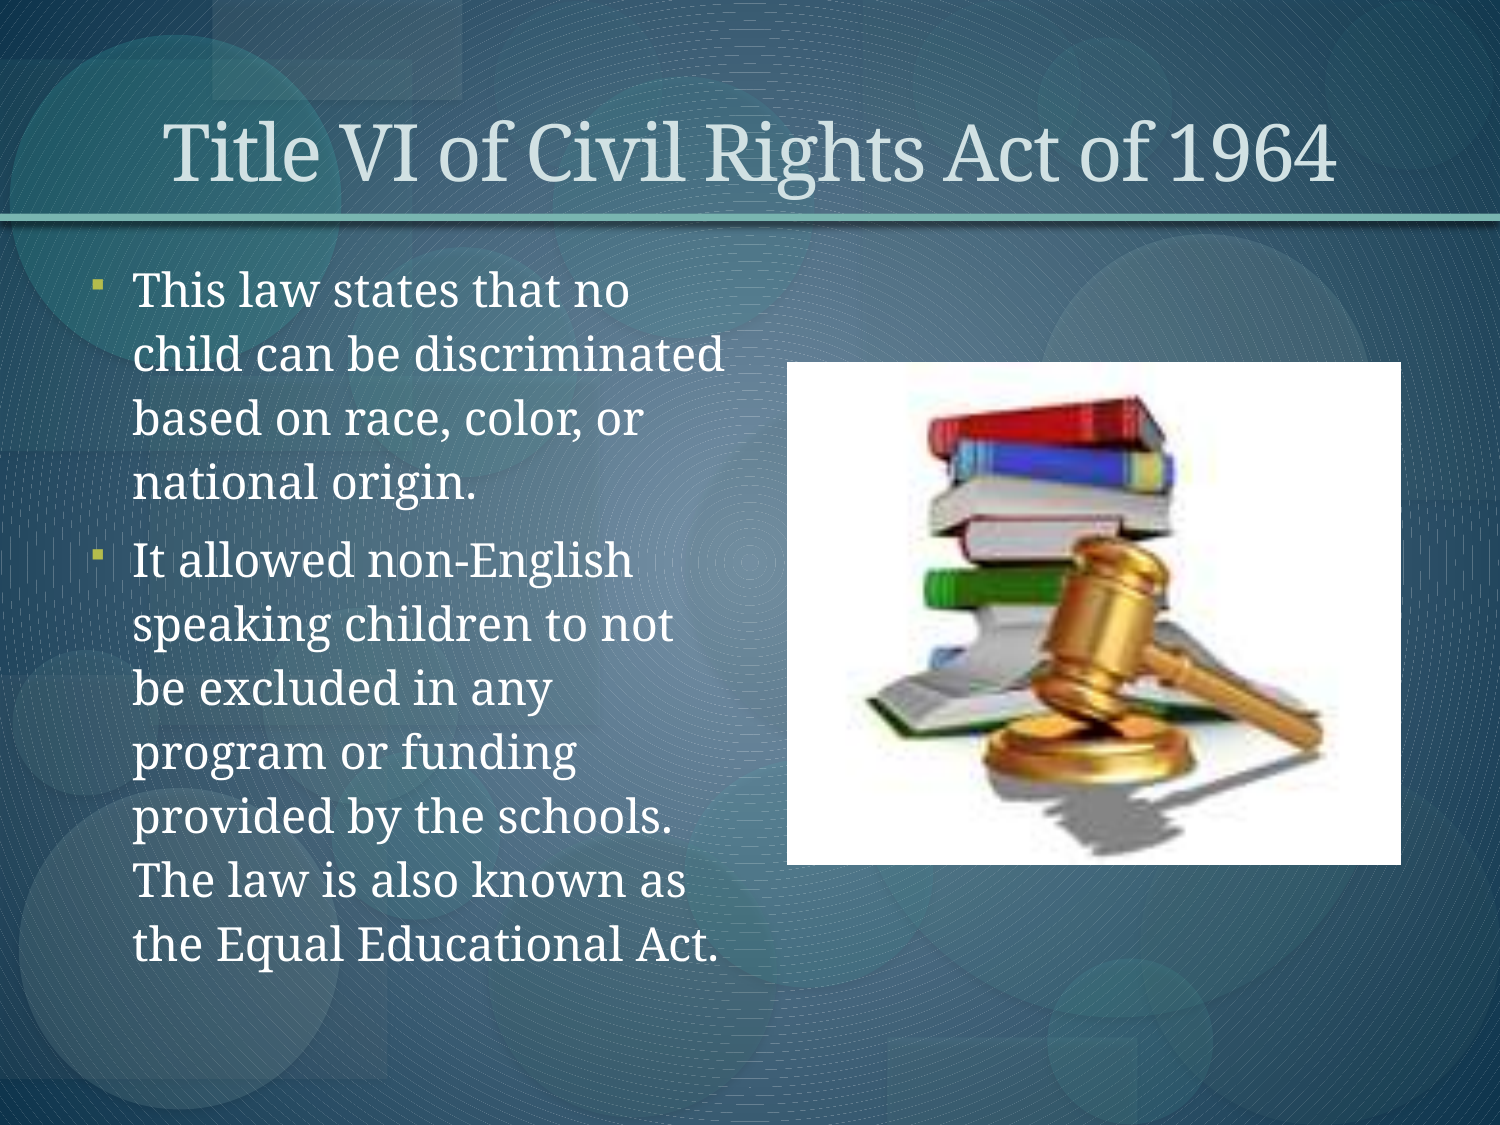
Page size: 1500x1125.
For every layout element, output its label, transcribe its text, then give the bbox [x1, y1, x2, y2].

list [787, 362, 1402, 866]
title Title VI of Civil Rights Act of 1964 [75, 24, 1425, 213]
list This law states that no child can be discriminated based on race, color, or national origin. It allowed non-English speaking children to not be excluded in any program or funding provided by the schools. The law is also known as the Equal Educational Act. [75, 249, 741, 1000]
